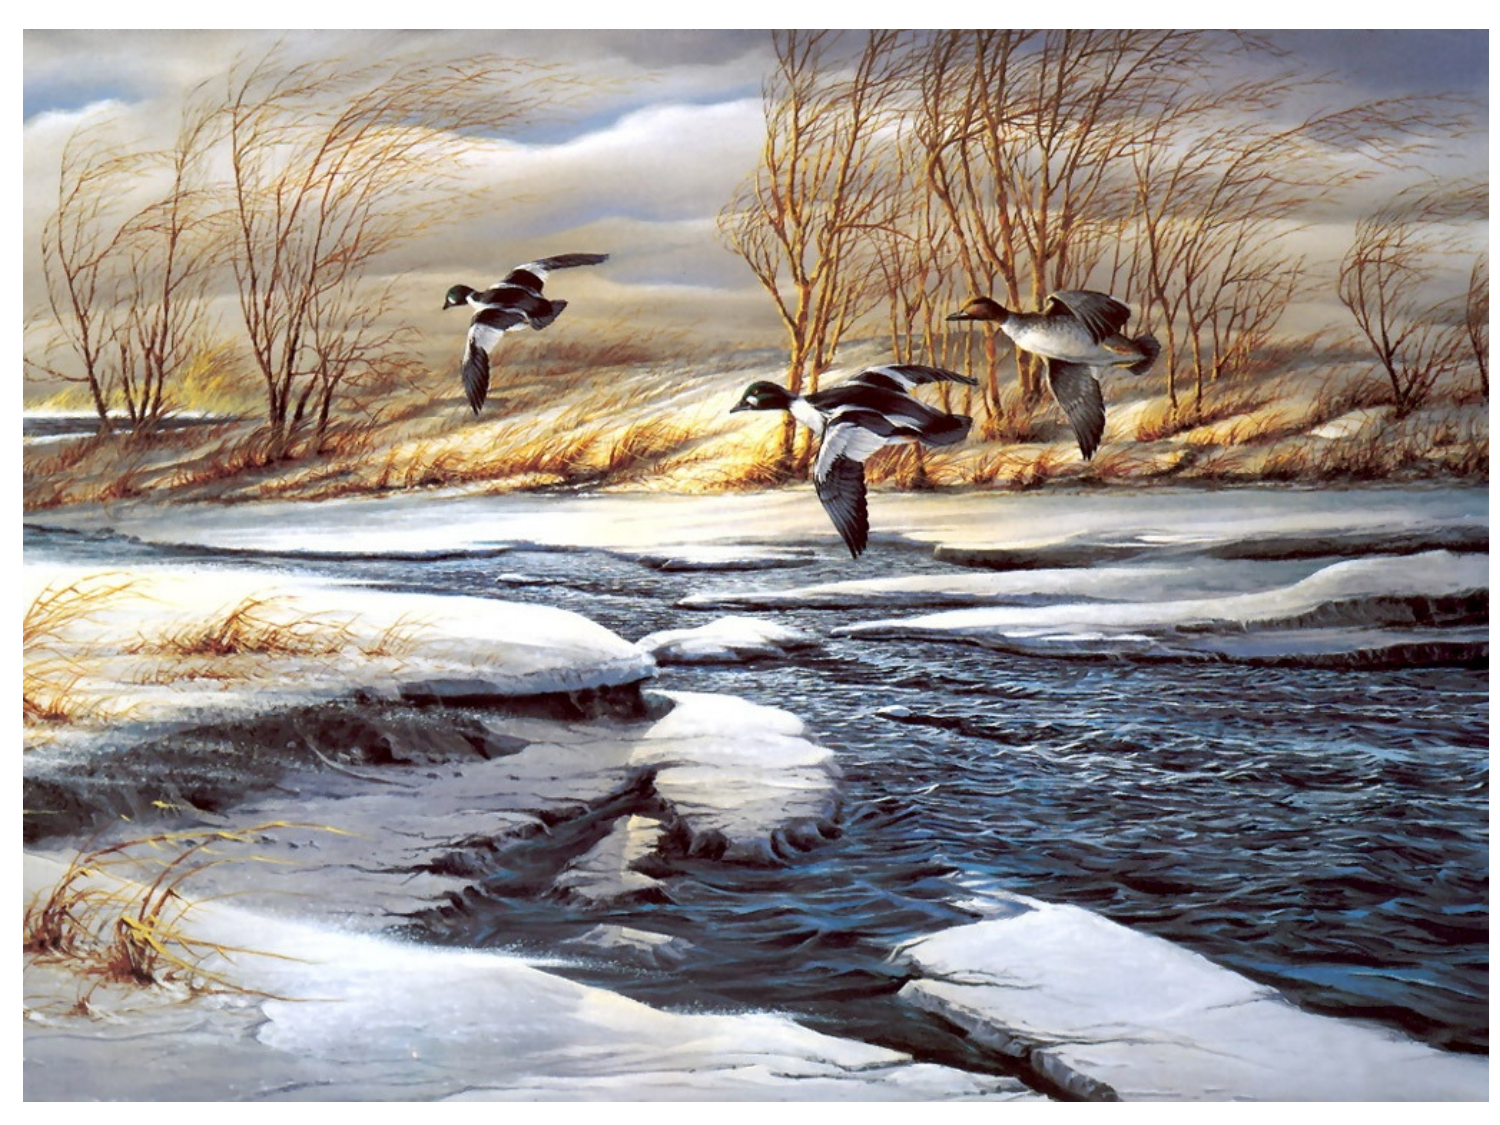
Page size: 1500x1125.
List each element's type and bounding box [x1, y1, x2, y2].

list [23, 29, 1489, 1102]
